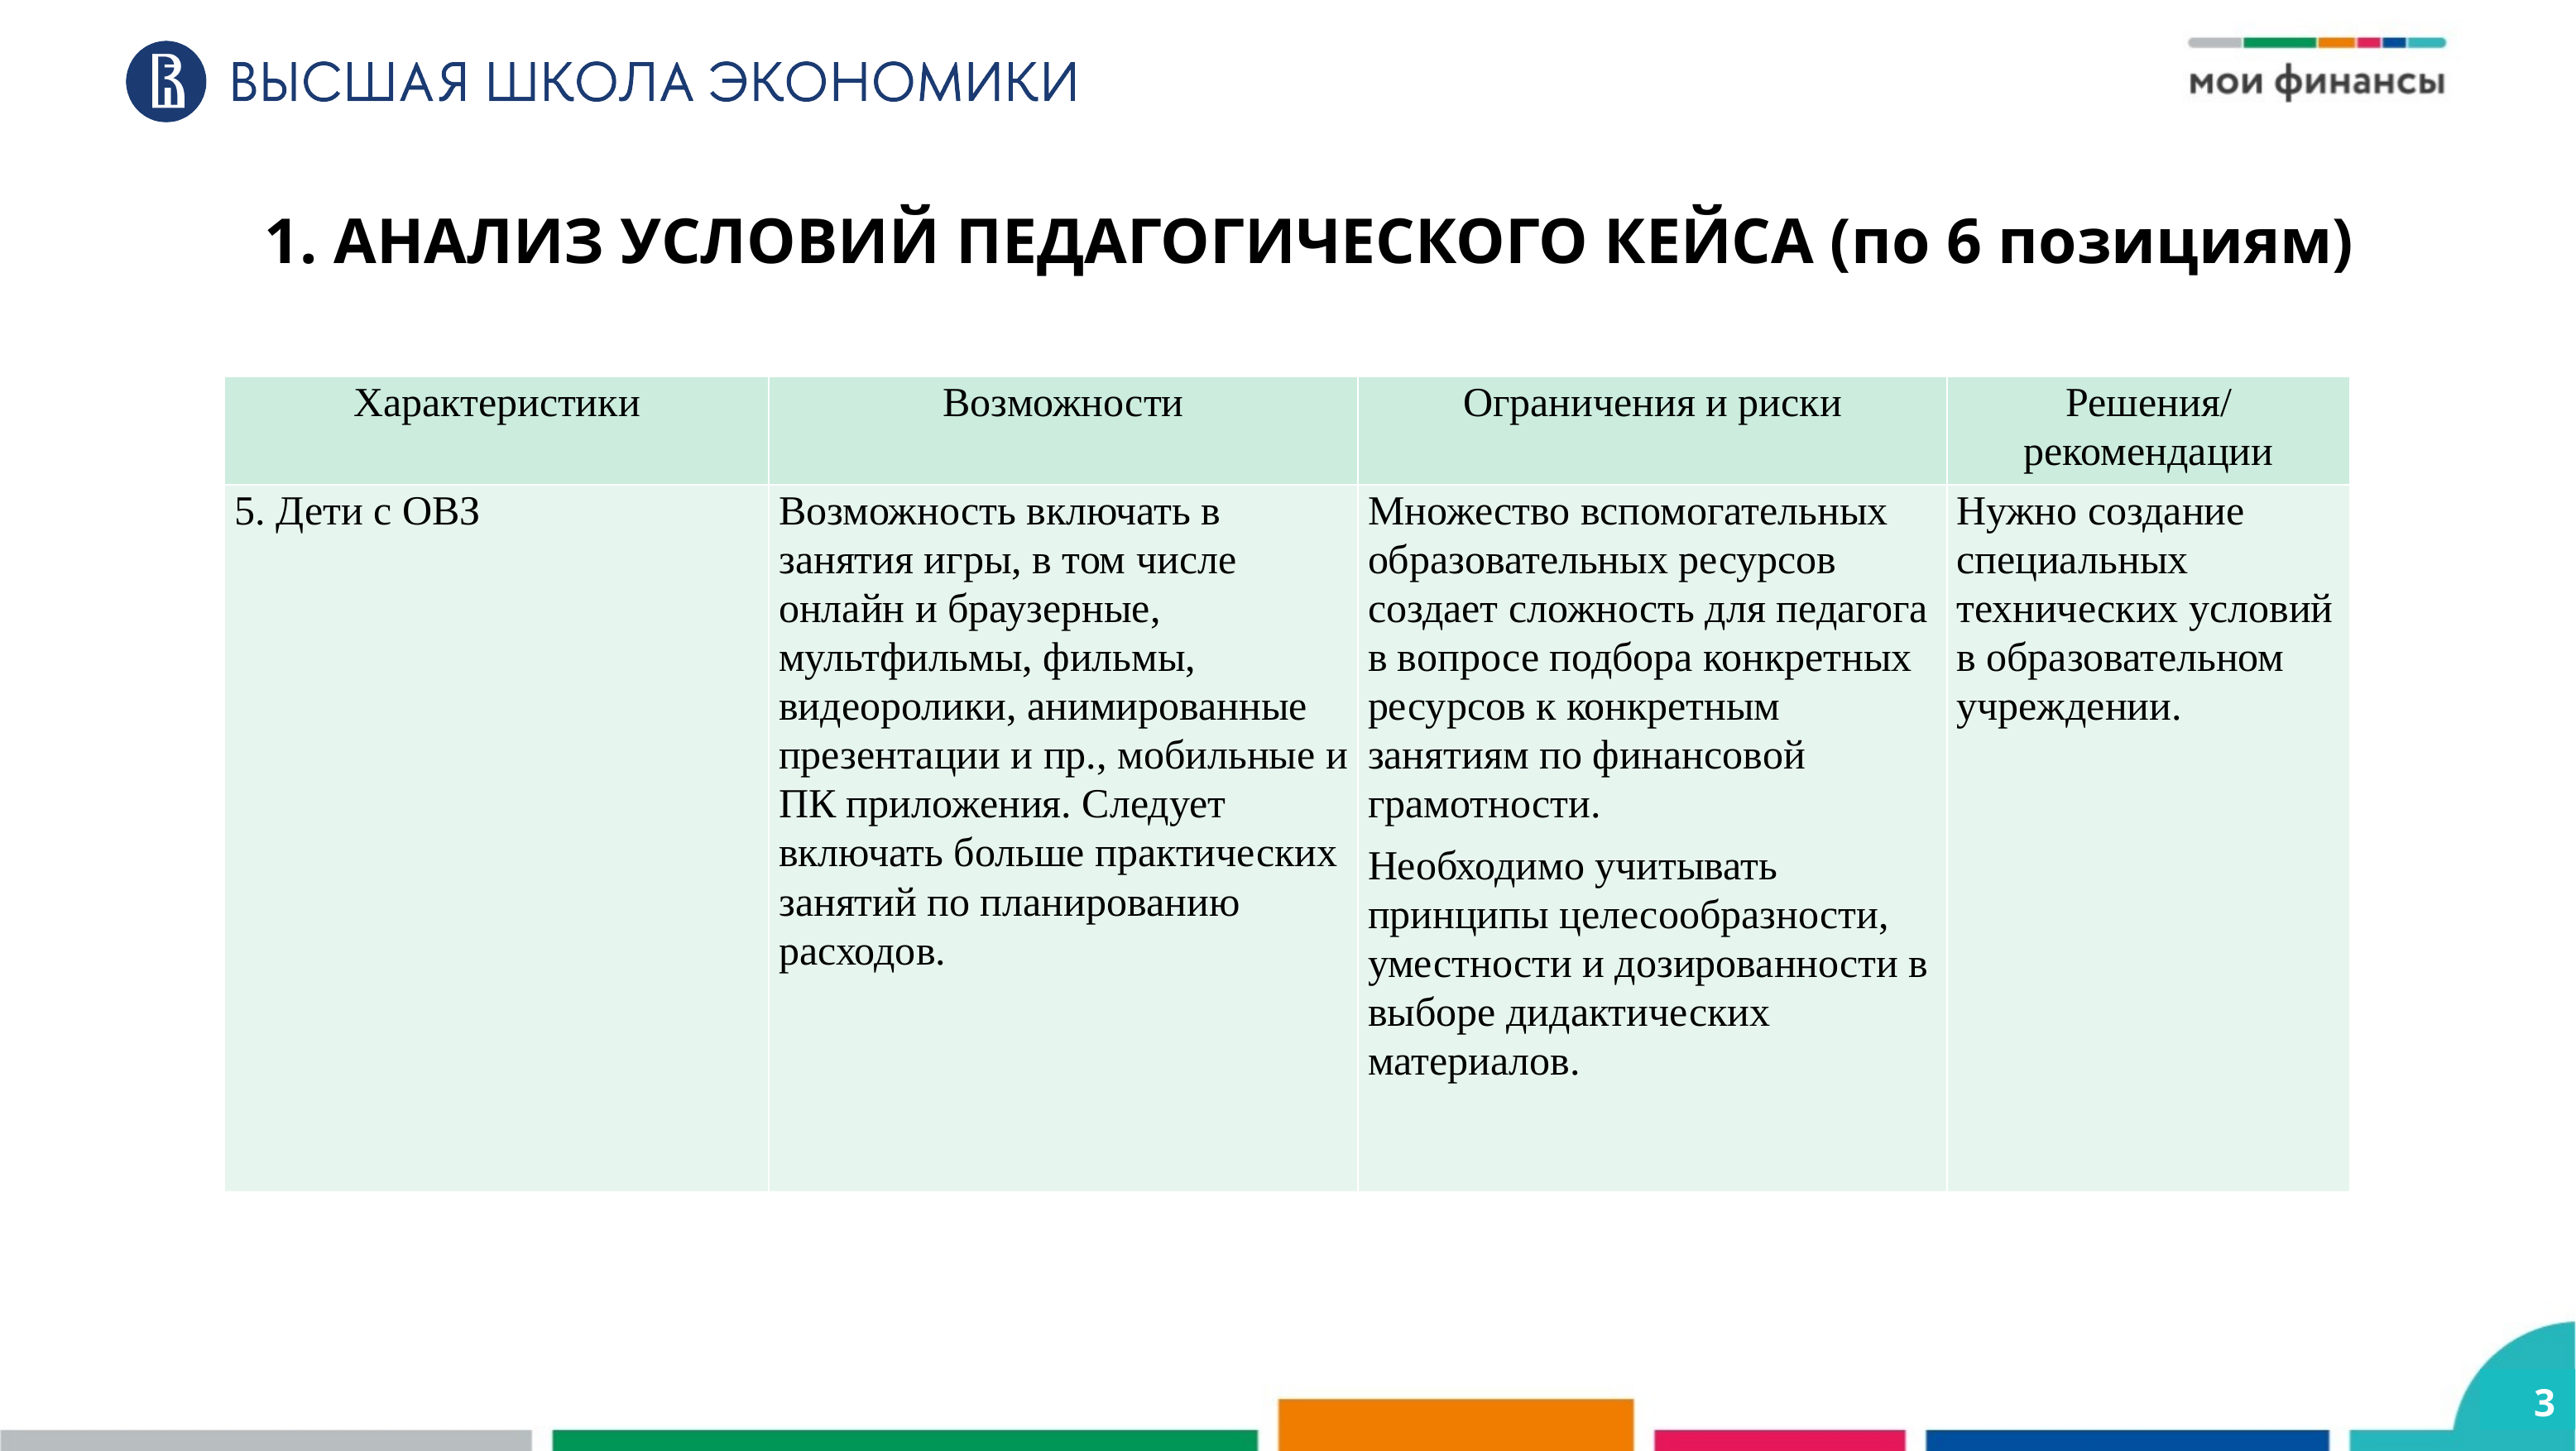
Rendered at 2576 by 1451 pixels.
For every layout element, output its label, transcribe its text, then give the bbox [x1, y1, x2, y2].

table_header Характеристики [225, 377, 768, 484]
table_header Ограничения и риски [1359, 377, 1946, 484]
text_box 1. АНАЛИЗ УСЛОВИЙ ПЕДАГОГИЧЕСКОГО КЕЙСА (по 6 позициям) [44, 192, 2576, 286]
table_cell Нужно создание специальных технических условий в образовательном учреждении. [1948, 486, 2349, 1191]
table_header Решения/ рекомендации [1948, 377, 2349, 484]
text_box 3 [2480, 1368, 2576, 1430]
picture [0, 0, 2576, 1451]
table_cell 5. Дети с ОВЗ [225, 486, 768, 1191]
table_cell Возможность включать в занятия игры, в том числе онлайн и браузерные, мультфильмы, фильмы, видеоролики, анимированные презентации и пр., мобильные и ПК приложения. Следует включать больше практических занятий по планированию расходов. [770, 486, 1357, 1191]
table_cell Множество вспомогательных образовательных ресурсов создает сложность для педагога в вопросе подбора конкретных ресурсов к конкретным занятиям по финансовой грамотности. Необходимо учитывать принципы целесообразности, уместности и дозированности в выборе дидактических материалов. [1359, 486, 1946, 1191]
table_header Возможности [770, 377, 1357, 484]
